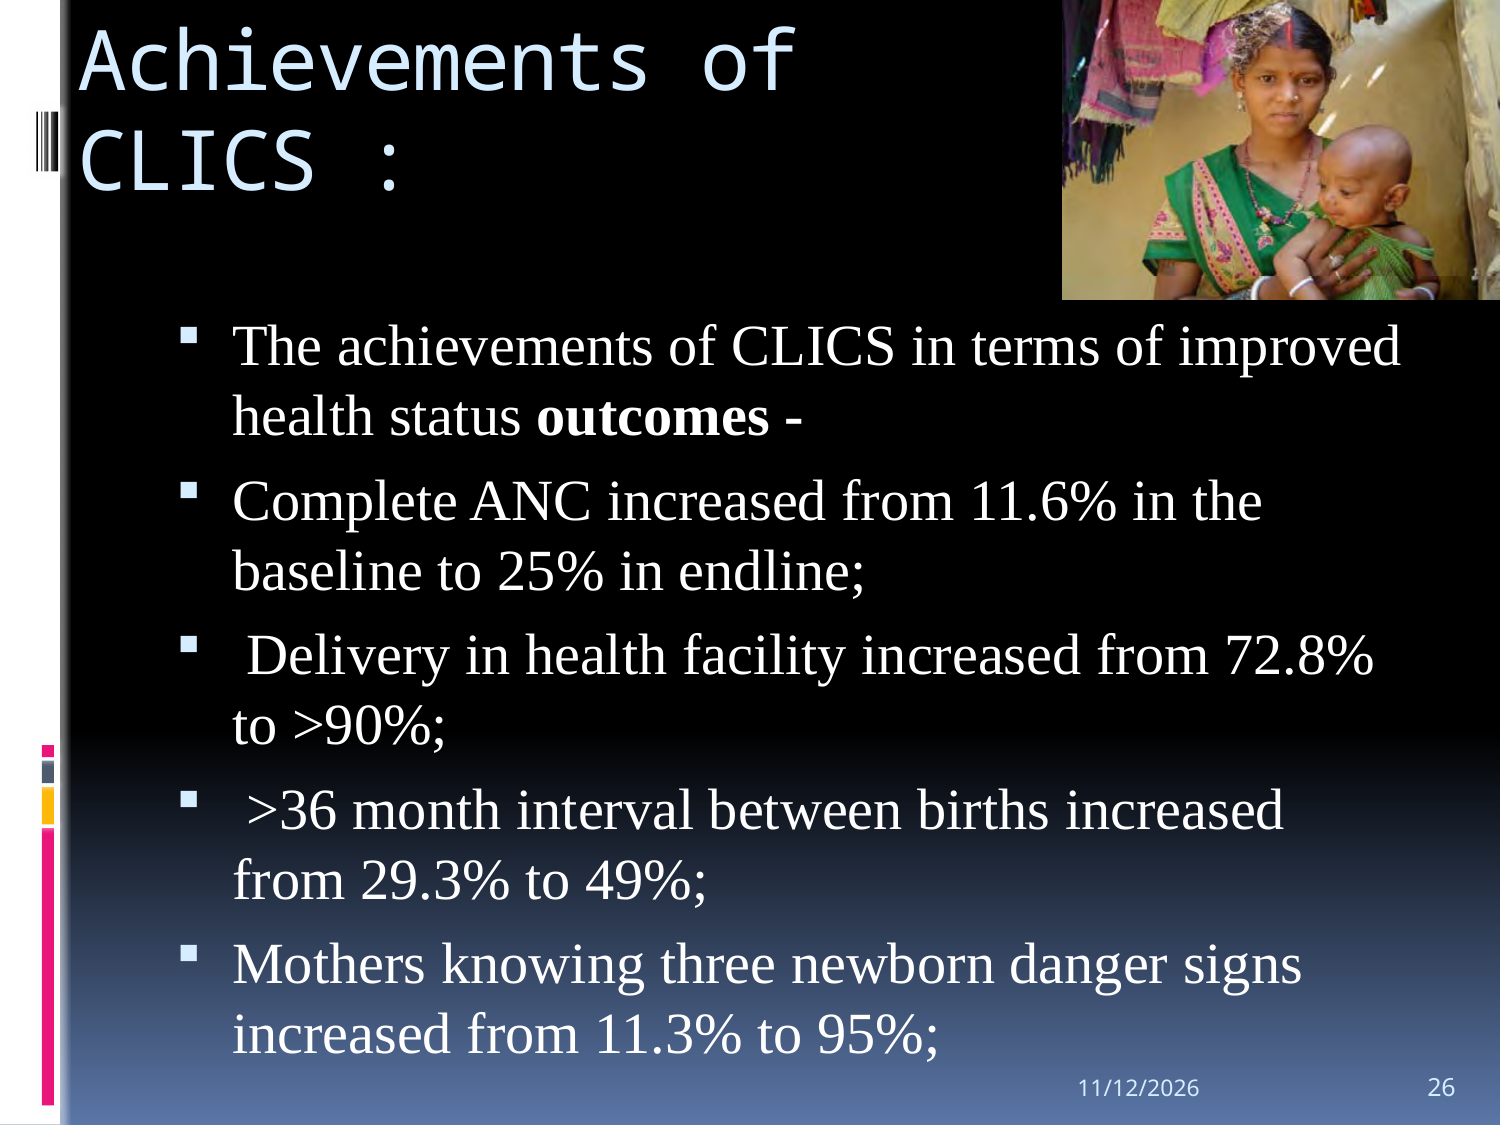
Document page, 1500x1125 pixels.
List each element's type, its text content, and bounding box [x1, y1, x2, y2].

slide_number 26 [1412, 1052, 1488, 1113]
list The achievements of CLICS in terms of improved health status outcomes - Complete ANC increased from 11.6% in the baseline to 25% in endline; Delivery in health facility increased from 72.8% to >90%; >36 month interval between births increased from 29.3% to 49%; Mothers knowing three newborn danger signs increased from 11.3% to 95%; [150, 299, 1425, 1043]
title Achievements of CLICS : [62, 0, 1000, 234]
picture [1061, 0, 1500, 301]
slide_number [1062, 1052, 1412, 1113]
